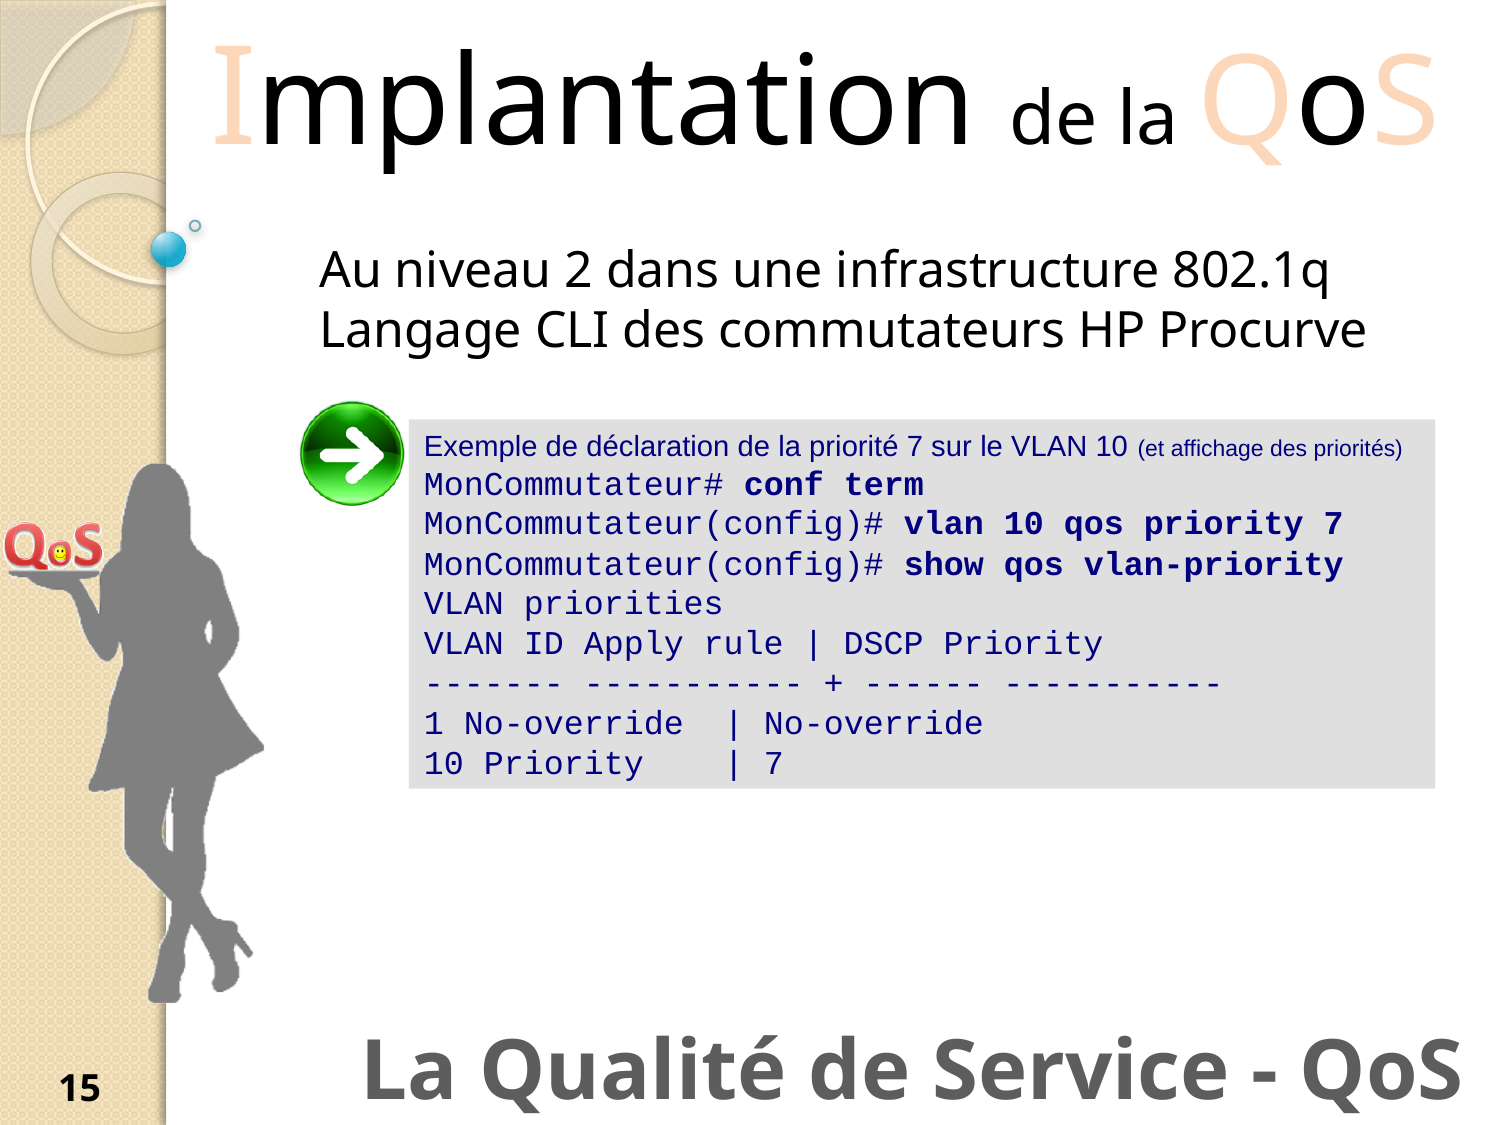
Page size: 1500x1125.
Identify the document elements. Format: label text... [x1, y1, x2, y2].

text_box Exemple de déclaration de la priorité 7 sur le VLAN 10 (et affichage des priorités) MonCommutateur# conf term MonCommutateur(config)# vlan 10 qos priority 7 MonCommutateur(config)# show qos vlan-priority VLAN priorities VLAN ID Apply rule | DSCP Priority ------- ----------- + ------ ----------- 1 No-override | No-override 10 Priority | 7 [408, 419, 1436, 789]
text_box Au niveau 2 dans une infrastructure 802.1q Langage CLI des commutateurs HP Procurve [304, 230, 1384, 366]
picture [298, 398, 406, 507]
text_box Implantation de la QoS [195, 0, 1456, 180]
picture [2, 462, 266, 1005]
